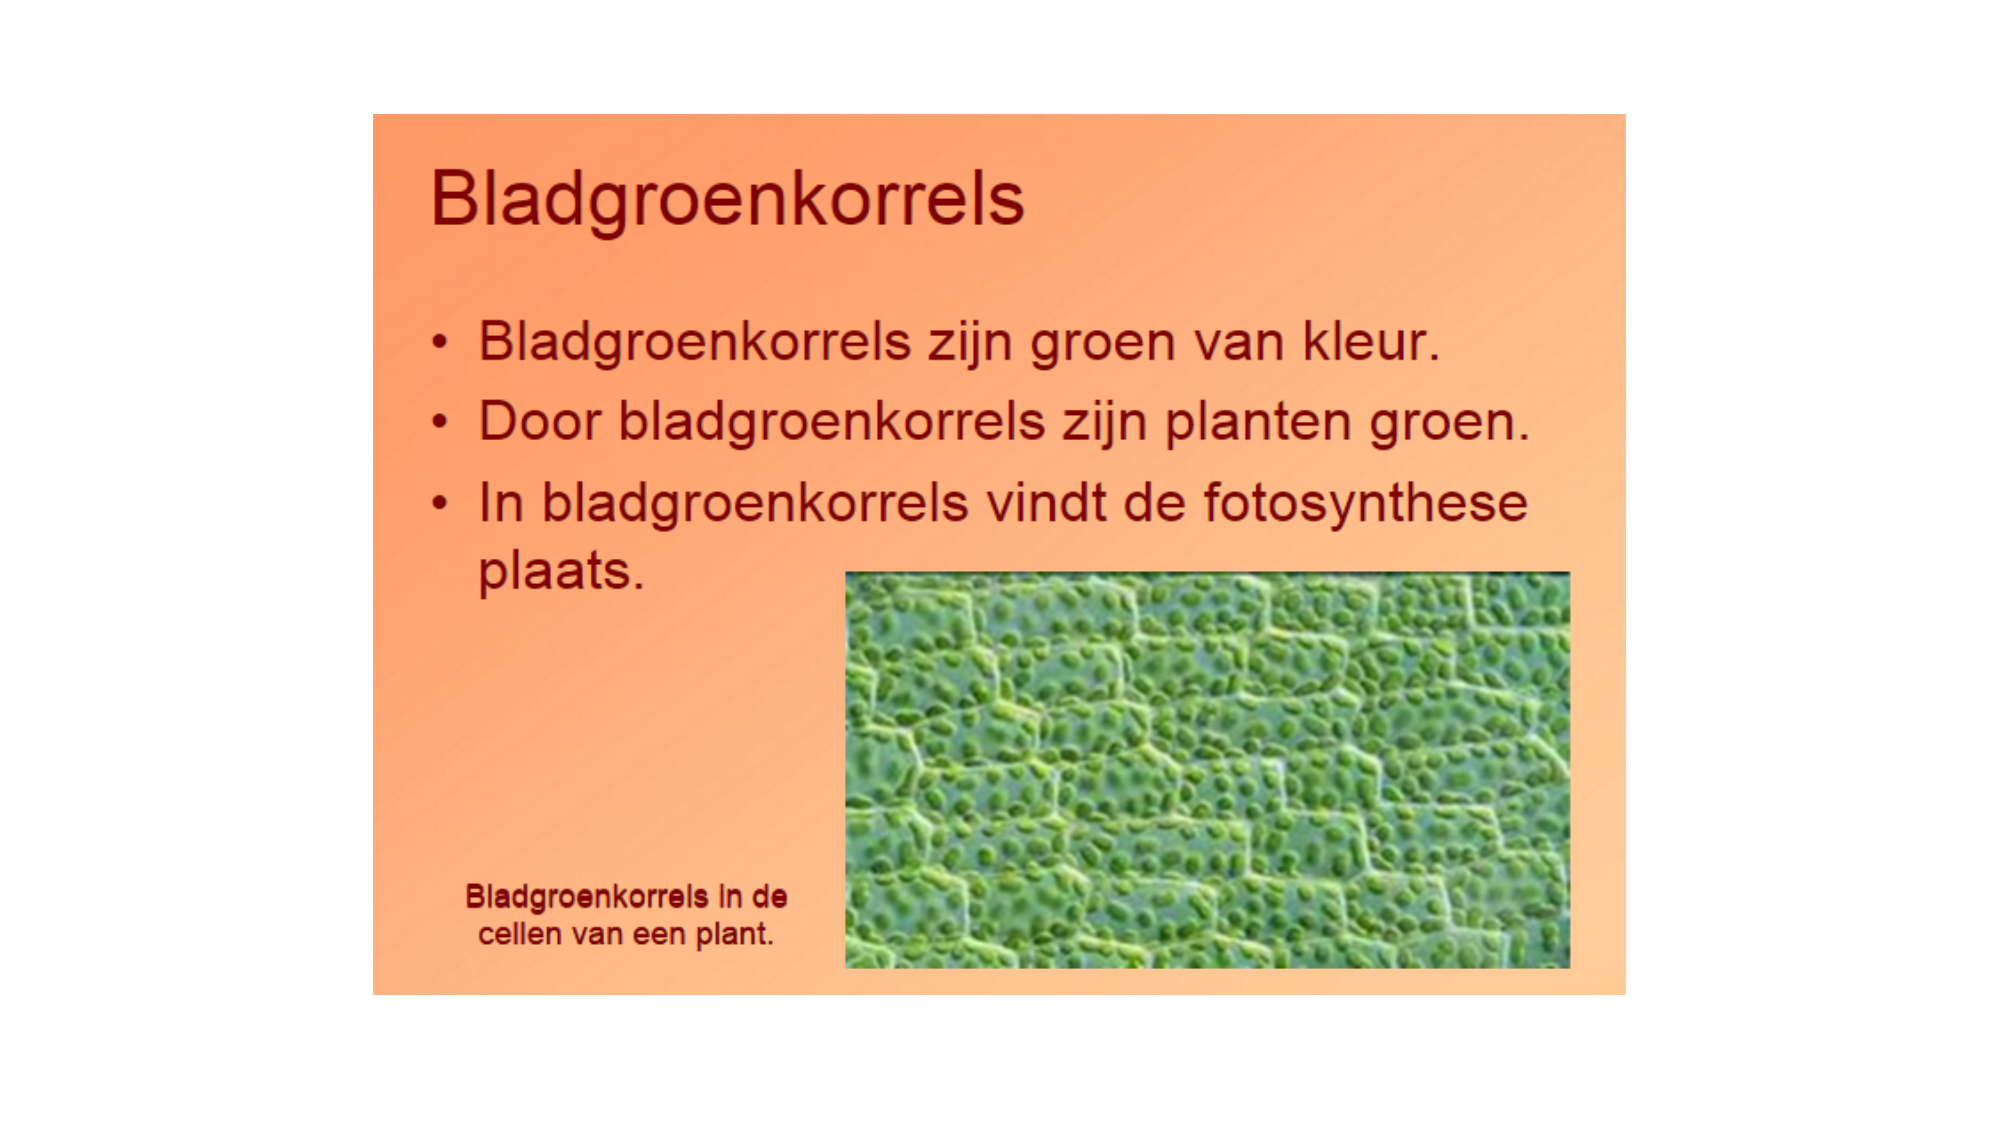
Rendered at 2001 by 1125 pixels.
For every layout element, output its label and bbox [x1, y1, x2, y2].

picture [373, 114, 1626, 995]
